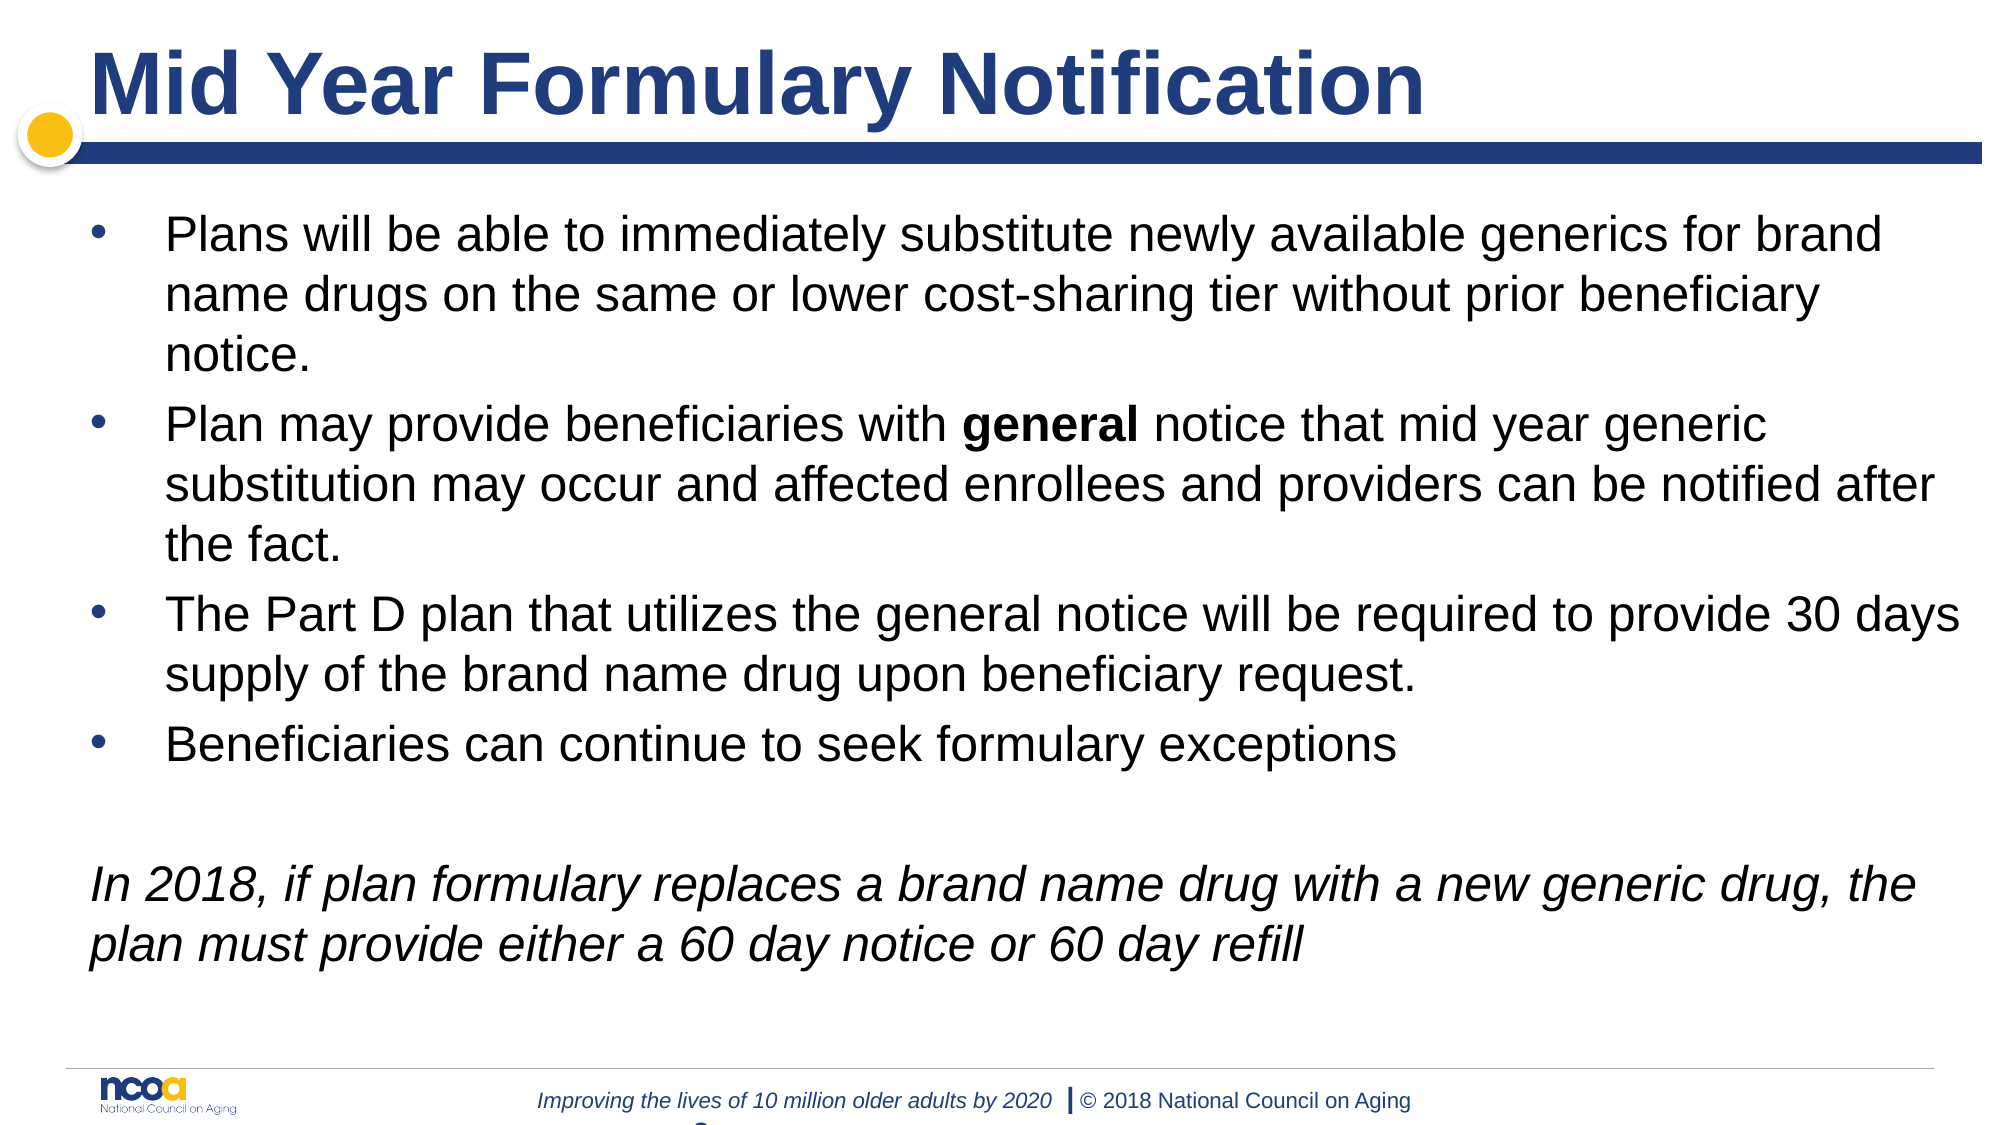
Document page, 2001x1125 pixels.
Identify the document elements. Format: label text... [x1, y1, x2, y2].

list Plans will be able to immediately substitute newly available generics for brand name drugs on the same or lower cost-sharing tier without prior beneficiary notice. Plan may provide beneficiaries with general notice that mid year generic substitution may occur and affected enrollees and providers can be notified after the fact. The Part D plan that utilizes the general notice will be required to provide 30 days supply of the brand name drug upon beneficiary request. Beneficiaries can continue to seek formulary exceptions In 2018, if plan formulary replaces a brand name drug with a new generic drug, the plan must provide either a 60 day notice or 60 day refill [75, 194, 1982, 1048]
picture [101, 1077, 236, 1115]
title Mid Year Formulary Notification [74, 17, 1982, 158]
